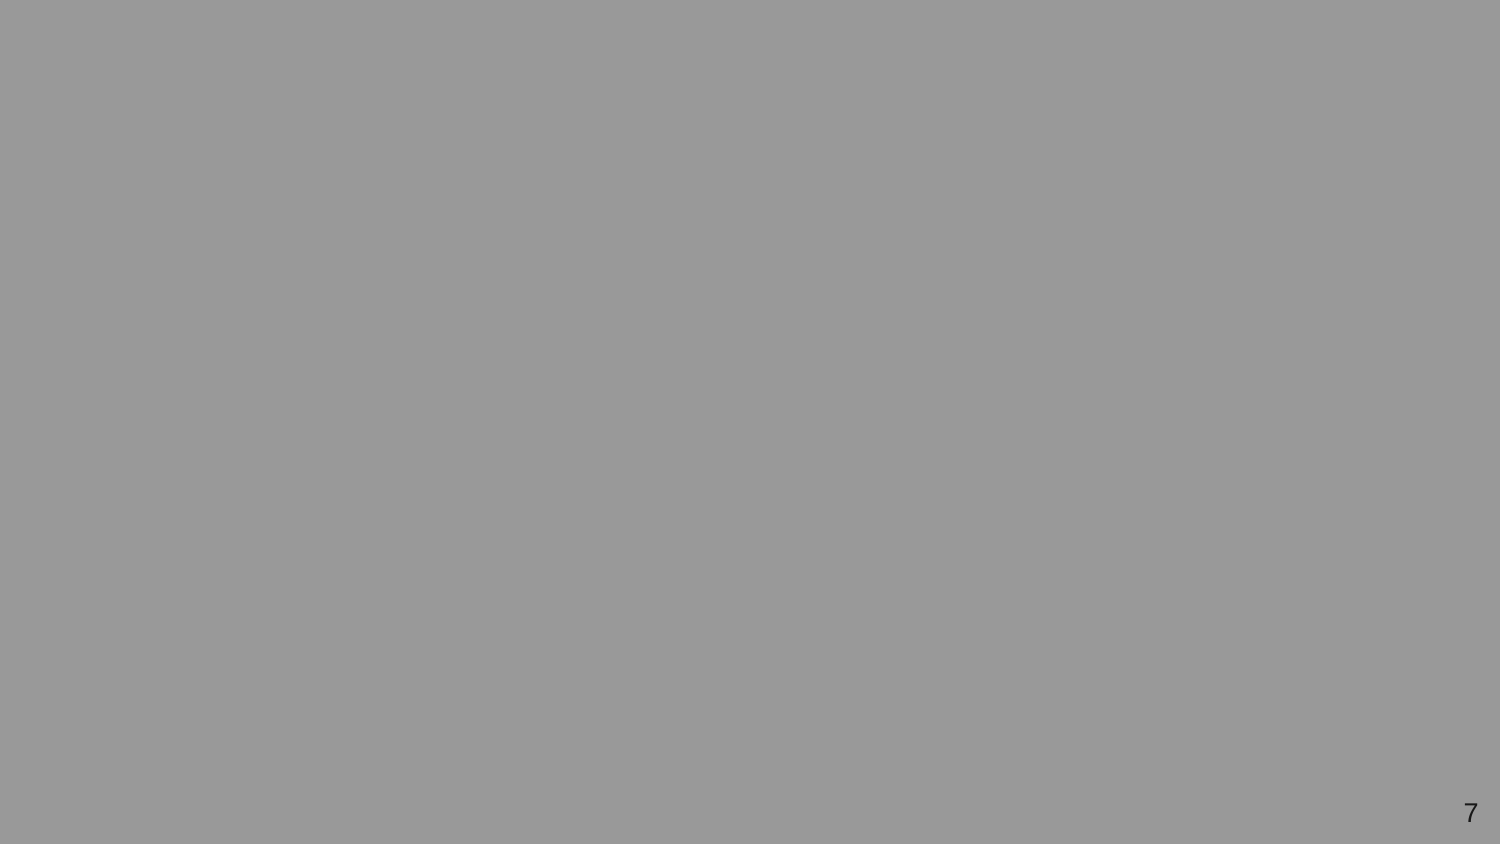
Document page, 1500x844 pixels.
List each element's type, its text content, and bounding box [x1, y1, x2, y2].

slide_number 7 [1403, 779, 1494, 844]
